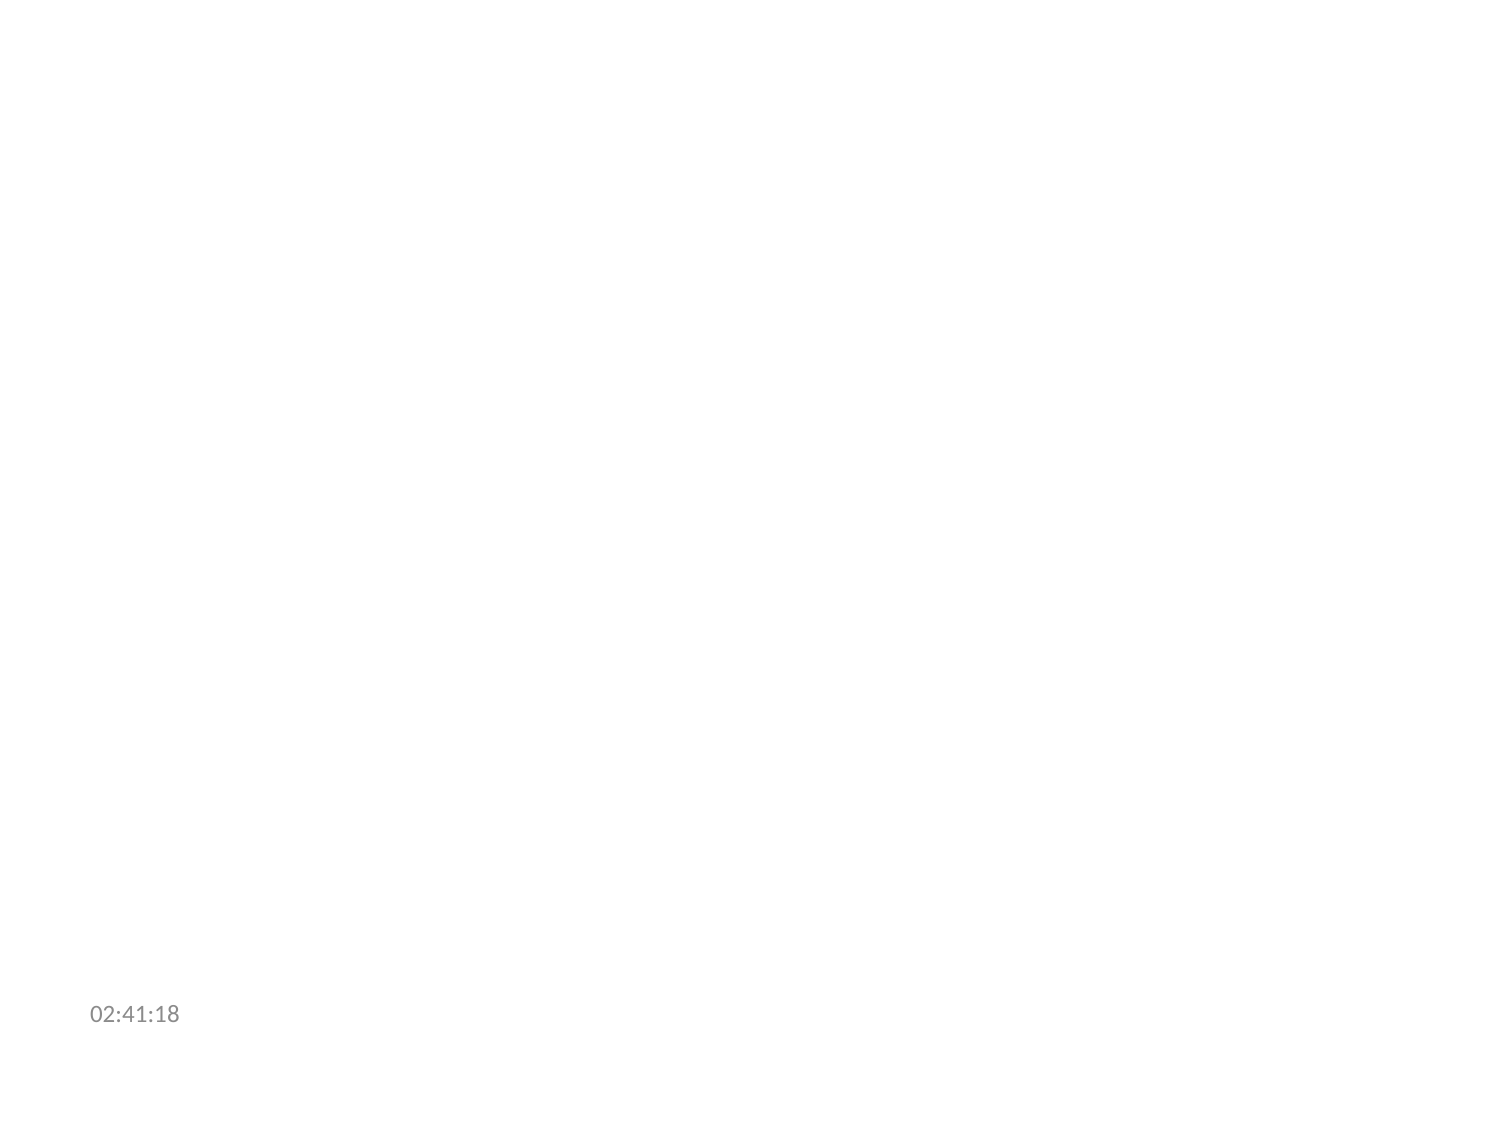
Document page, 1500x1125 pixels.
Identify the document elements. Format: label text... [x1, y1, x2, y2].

text_box 15:35:09 [75, 982, 425, 1043]
